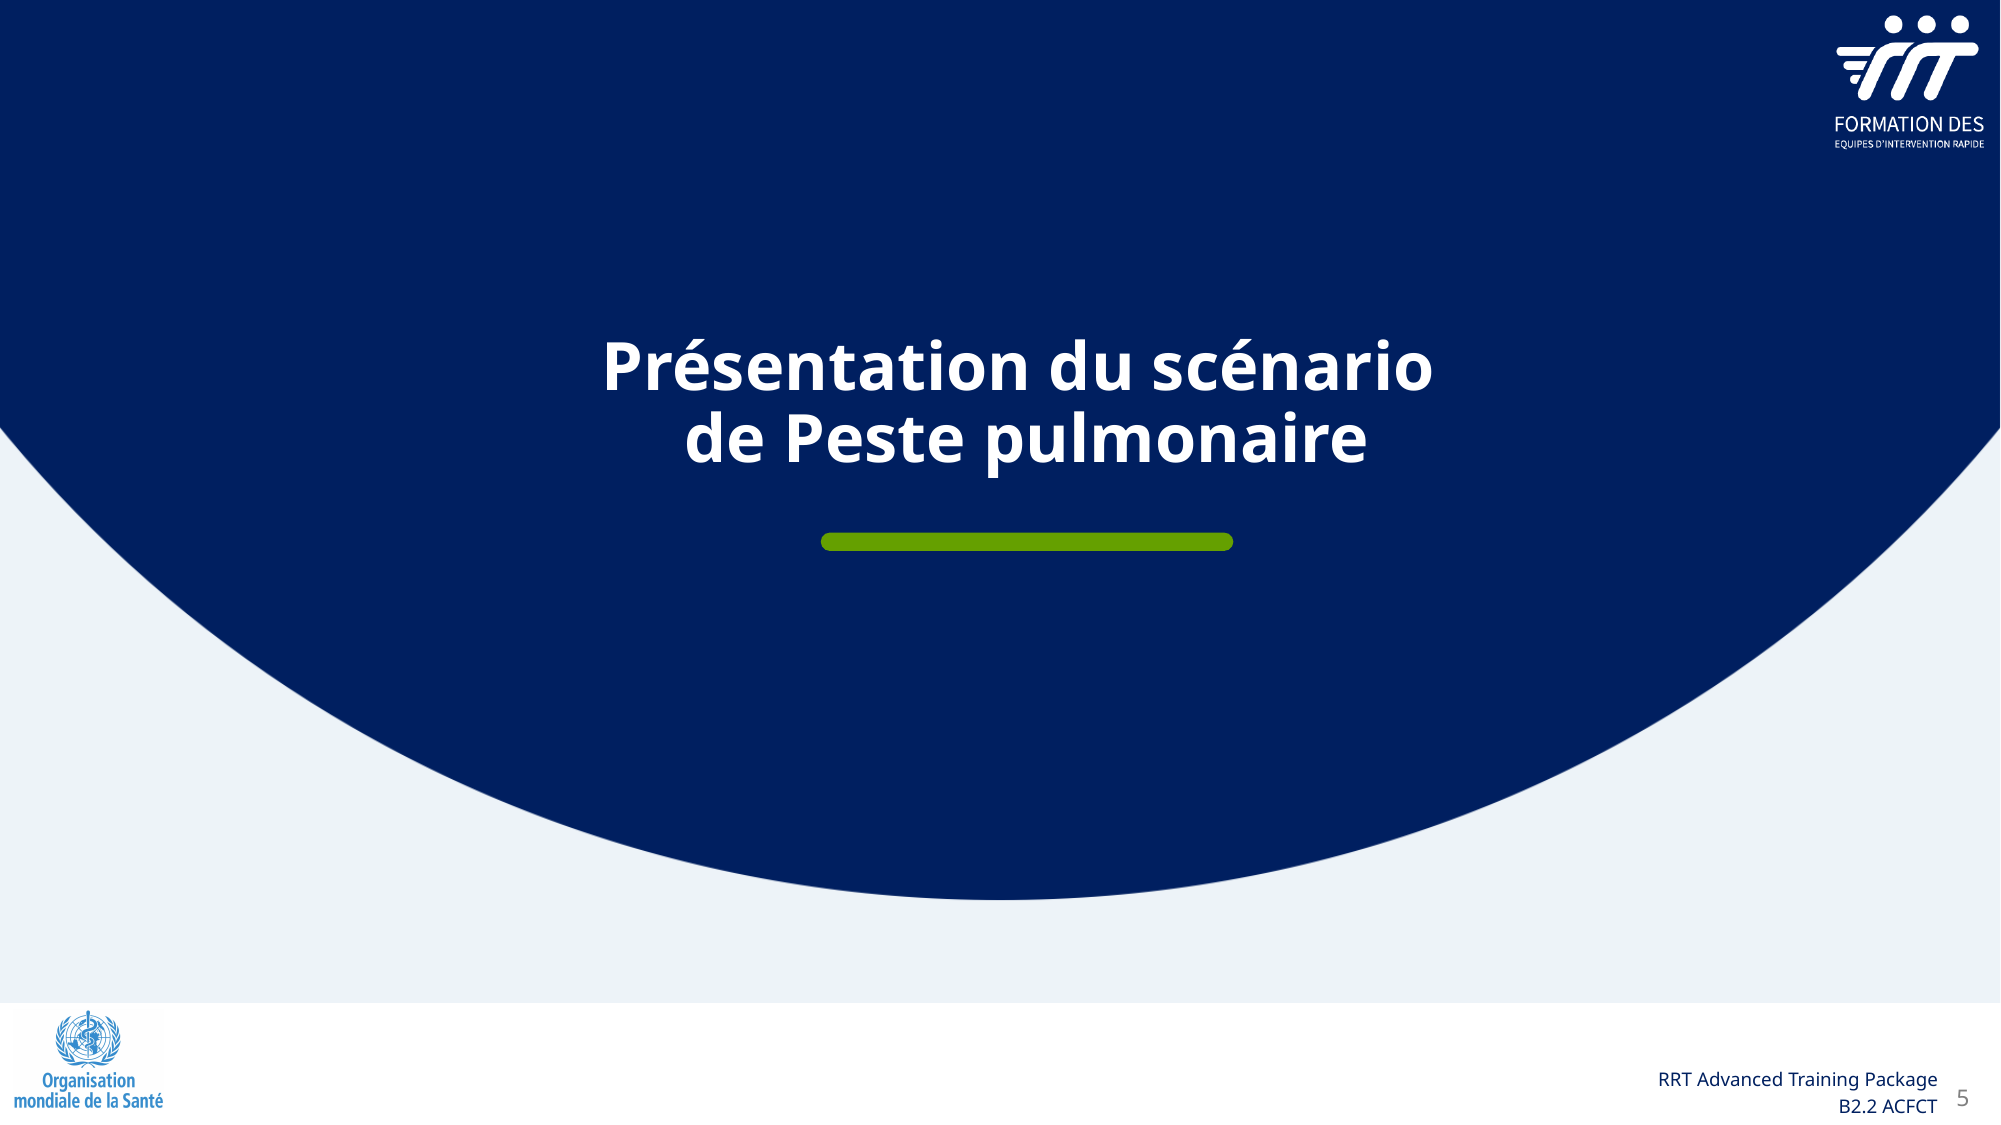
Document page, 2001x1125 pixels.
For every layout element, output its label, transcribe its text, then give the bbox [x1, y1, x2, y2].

picture [0, 0, 2001, 1003]
picture [13, 1009, 164, 1109]
title Présentation du scénario de Peste pulmonaire [564, 295, 1490, 586]
